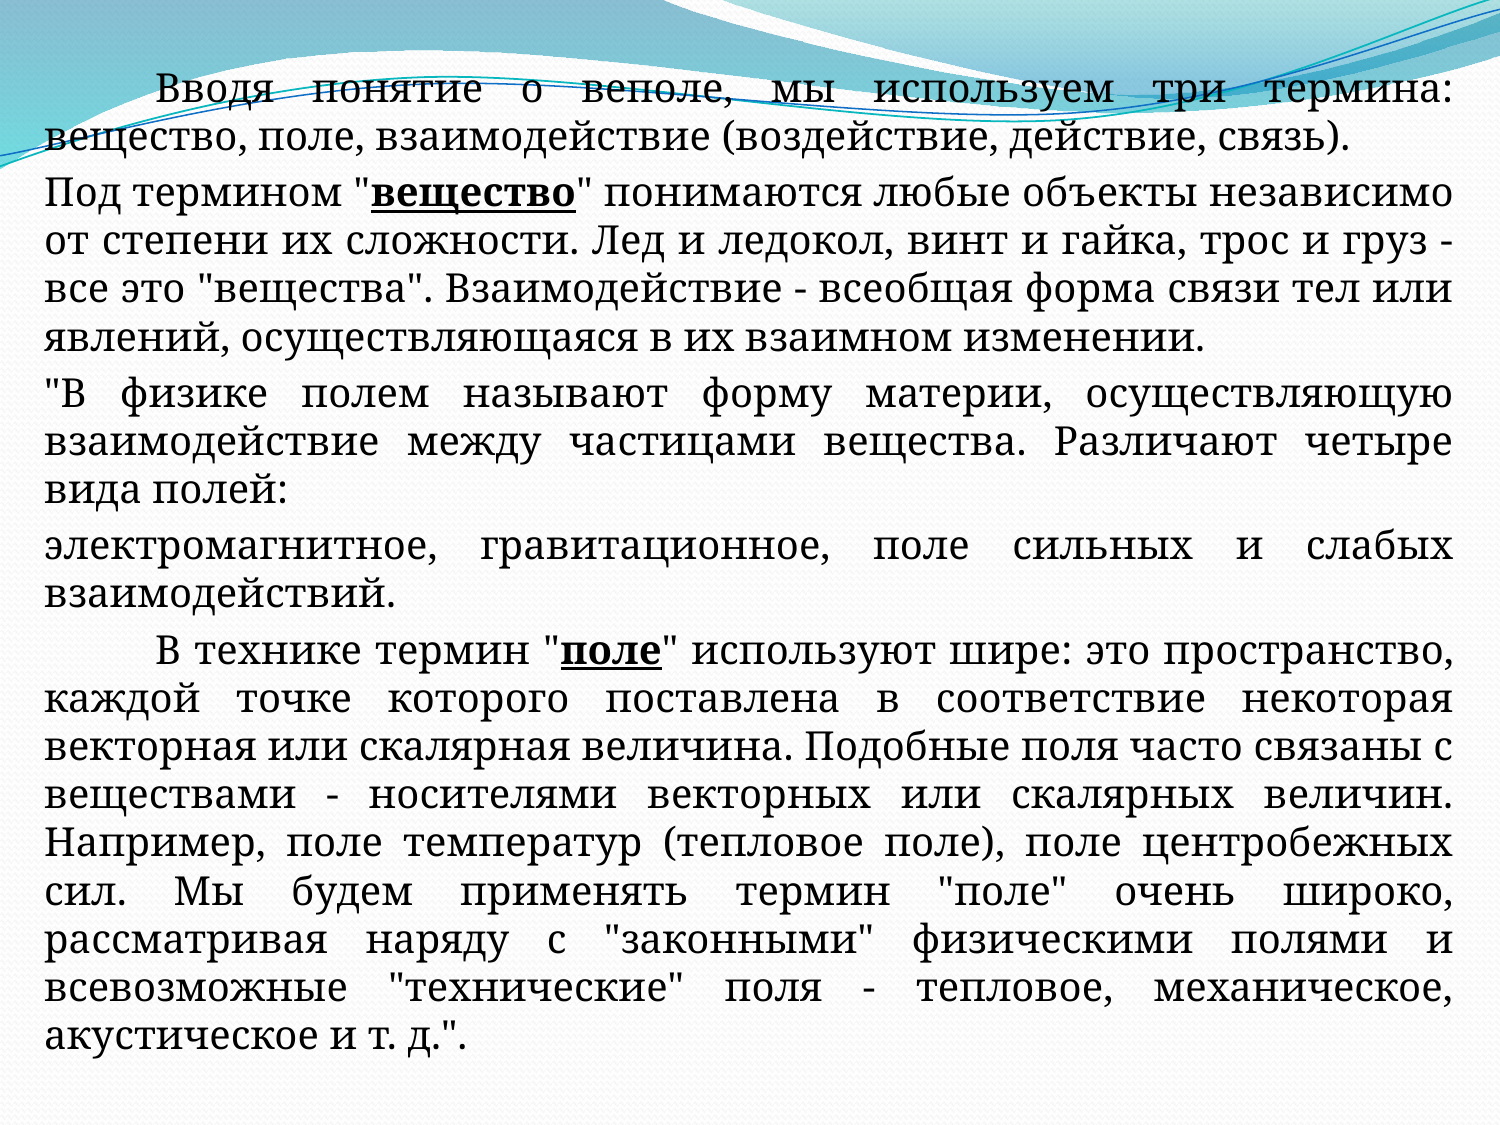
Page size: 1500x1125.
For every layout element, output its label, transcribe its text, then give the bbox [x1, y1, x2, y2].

list Вводя понятие о веполе, мы используем три термина: вещество, поле, взаимодействие (воздействие, действие, связь). Под термином "вещество" понимаются любые объекты независимо от степени их сложности. Лед и ледокол, винт и гайка, трос и груз - все это "вещества". Взаимодействие - всеобщая форма связи тел или явлений, осуществляющаяся в их взаимном изменении. "В физике полем называют форму материи, осуществляющую взаимодействие между частицами вещества. Различают четыре вида полей: электромагнитное, гравитационное, поле сильных и слабых взаимодействий. В технике термин "поле" используют шире: это пространство, каждой точке которого поставлена в соответствие некоторая векторная или скалярная величина. Подобные поля часто связаны с веществами - носителями векторных или скалярных величин. Например, поле температур (тепловое поле), поле центробежных сил. Мы будем применять термин "поле" очень широко, рассматривая наряду с "законными" физическими полями и всевозможные "технические" поля - тепловое, механическое, акустическое и т. д.". [29, 54, 1471, 1083]
